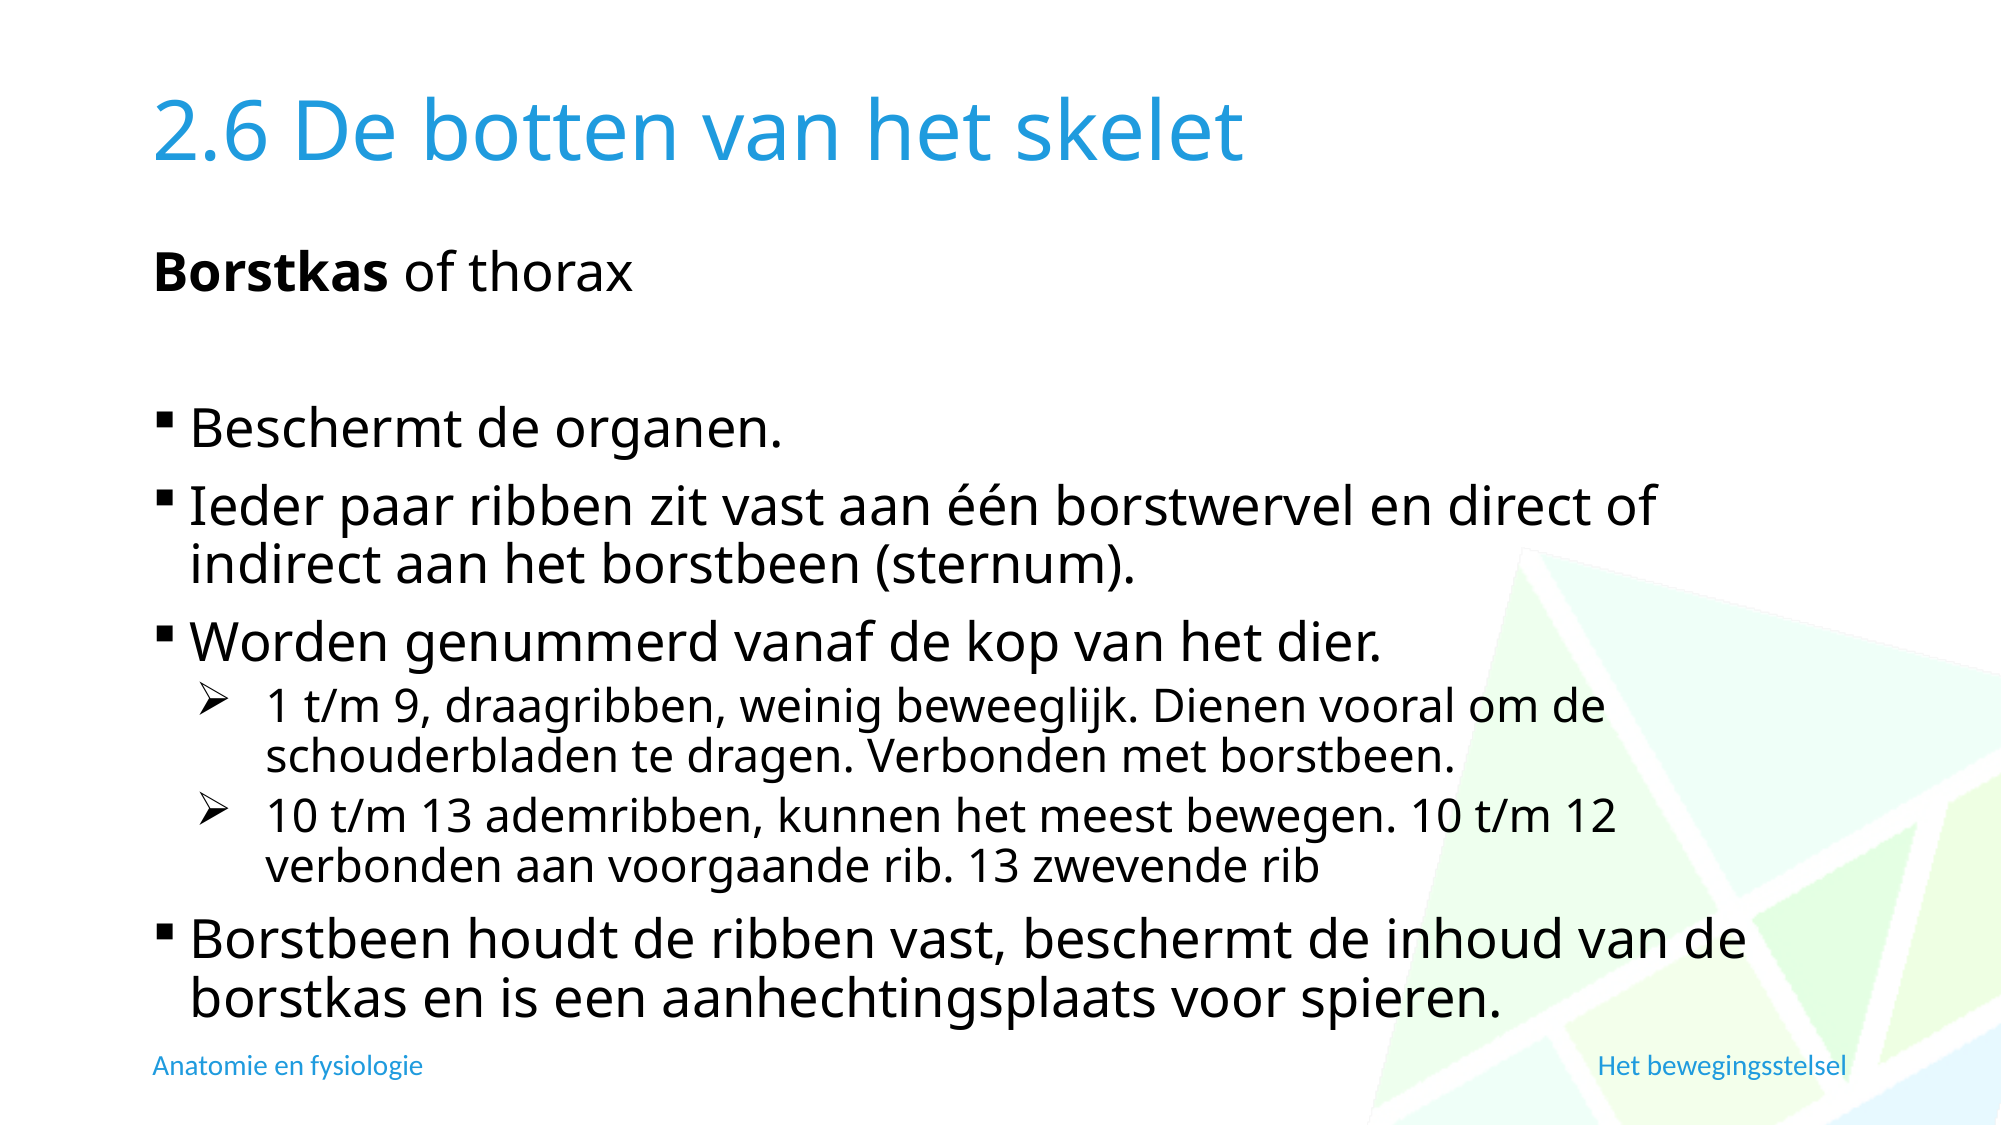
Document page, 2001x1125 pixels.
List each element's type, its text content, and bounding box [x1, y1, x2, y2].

title 2.6 De botten van het skelet [137, 59, 1863, 208]
list Het bewegingsstelsel [1412, 1042, 1863, 1103]
list Borstkas of thorax Beschermt de organen. Ieder paar ribben zit vast aan één borstwervel en direct of indirect aan het borstbeen (sternum). Worden genummerd vanaf de kop van het dier. 1 t/m 9, draagribben, weinig beweeglijk. Dienen vooral om de schouderbladen te dragen. Verbonden met borstbeen. 10 t/m 13 ademribben, kunnen het meest bewegen. 10 t/m 12 verbonden aan voorgaande rib. 13 zwevende rib Borstbeen houdt de ribben vast, beschermt de inhoud van de borstkas en is een aanhechtingsplaats voor spieren. [137, 237, 1863, 1043]
list Anatomie en fysiologie [137, 1042, 588, 1103]
